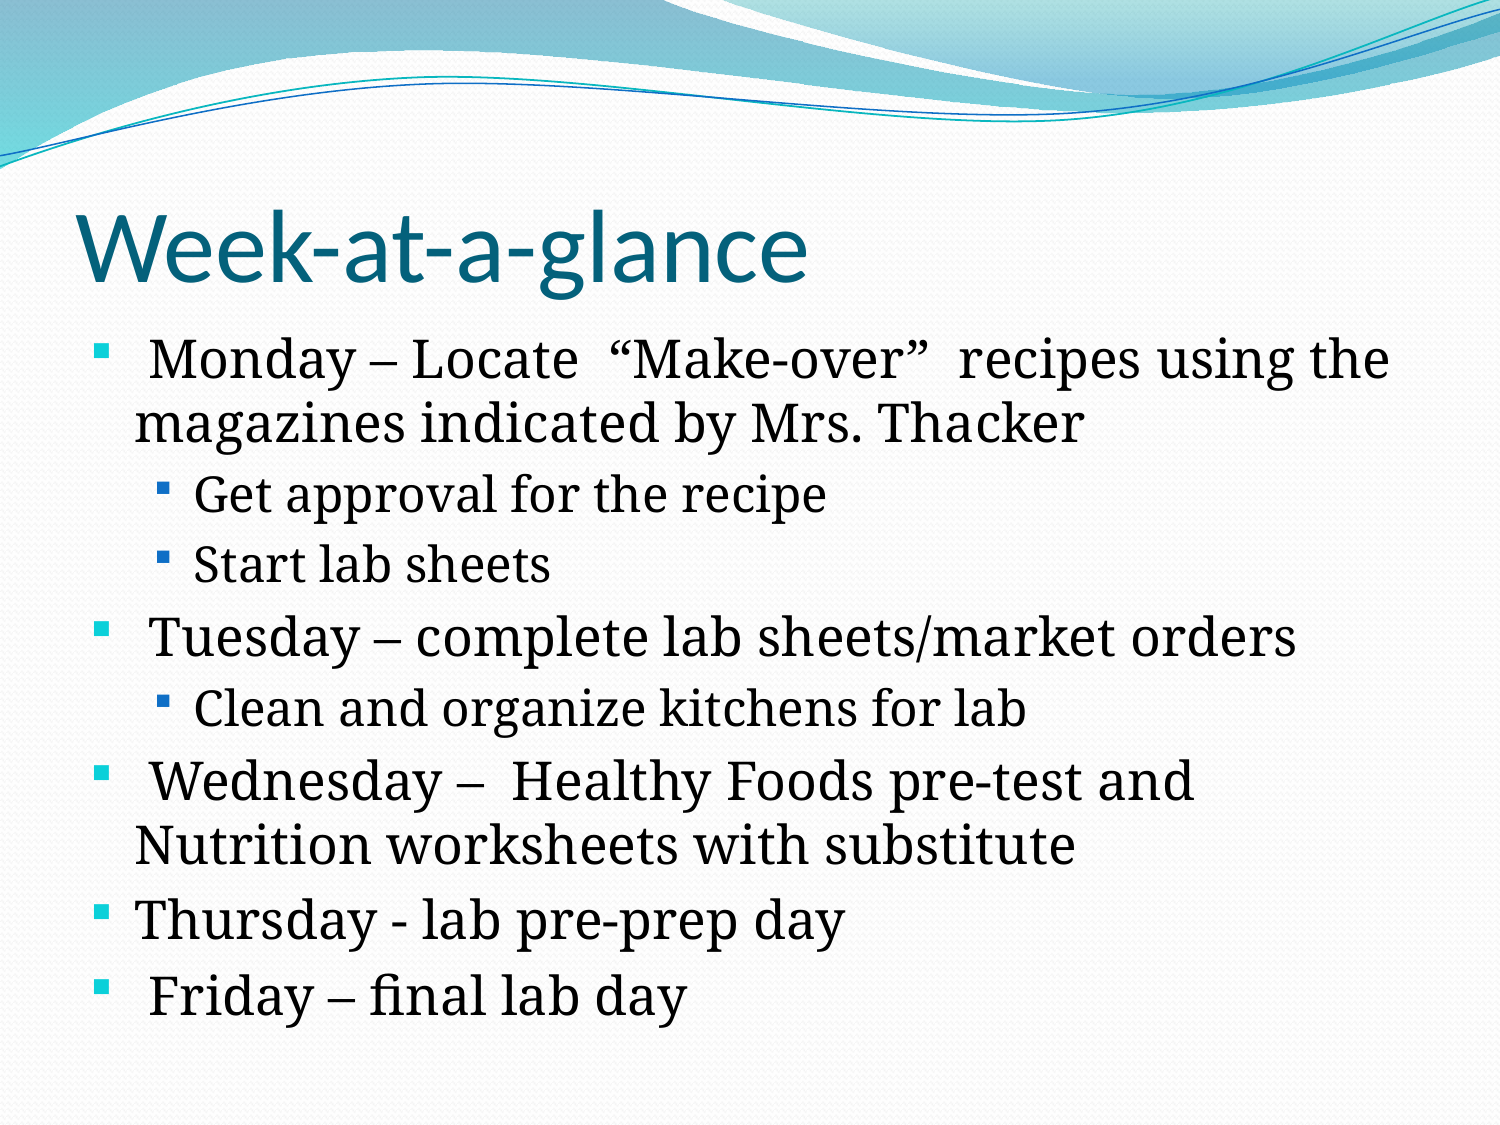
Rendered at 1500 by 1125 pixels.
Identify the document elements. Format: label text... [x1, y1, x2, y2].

list Monday – Locate “Make-over” recipes using the magazines indicated by Mrs. Thacker Get approval for the recipe Start lab sheets Tuesday – complete lab sheets/market orders Clean and organize kitchens for lab Wednesday – Healthy Foods pre-test and Nutrition worksheets with substitute Thursday - lab pre-prep day Friday – final lab day [75, 317, 1425, 1038]
title Week-at-a-glance [75, 115, 1425, 303]
